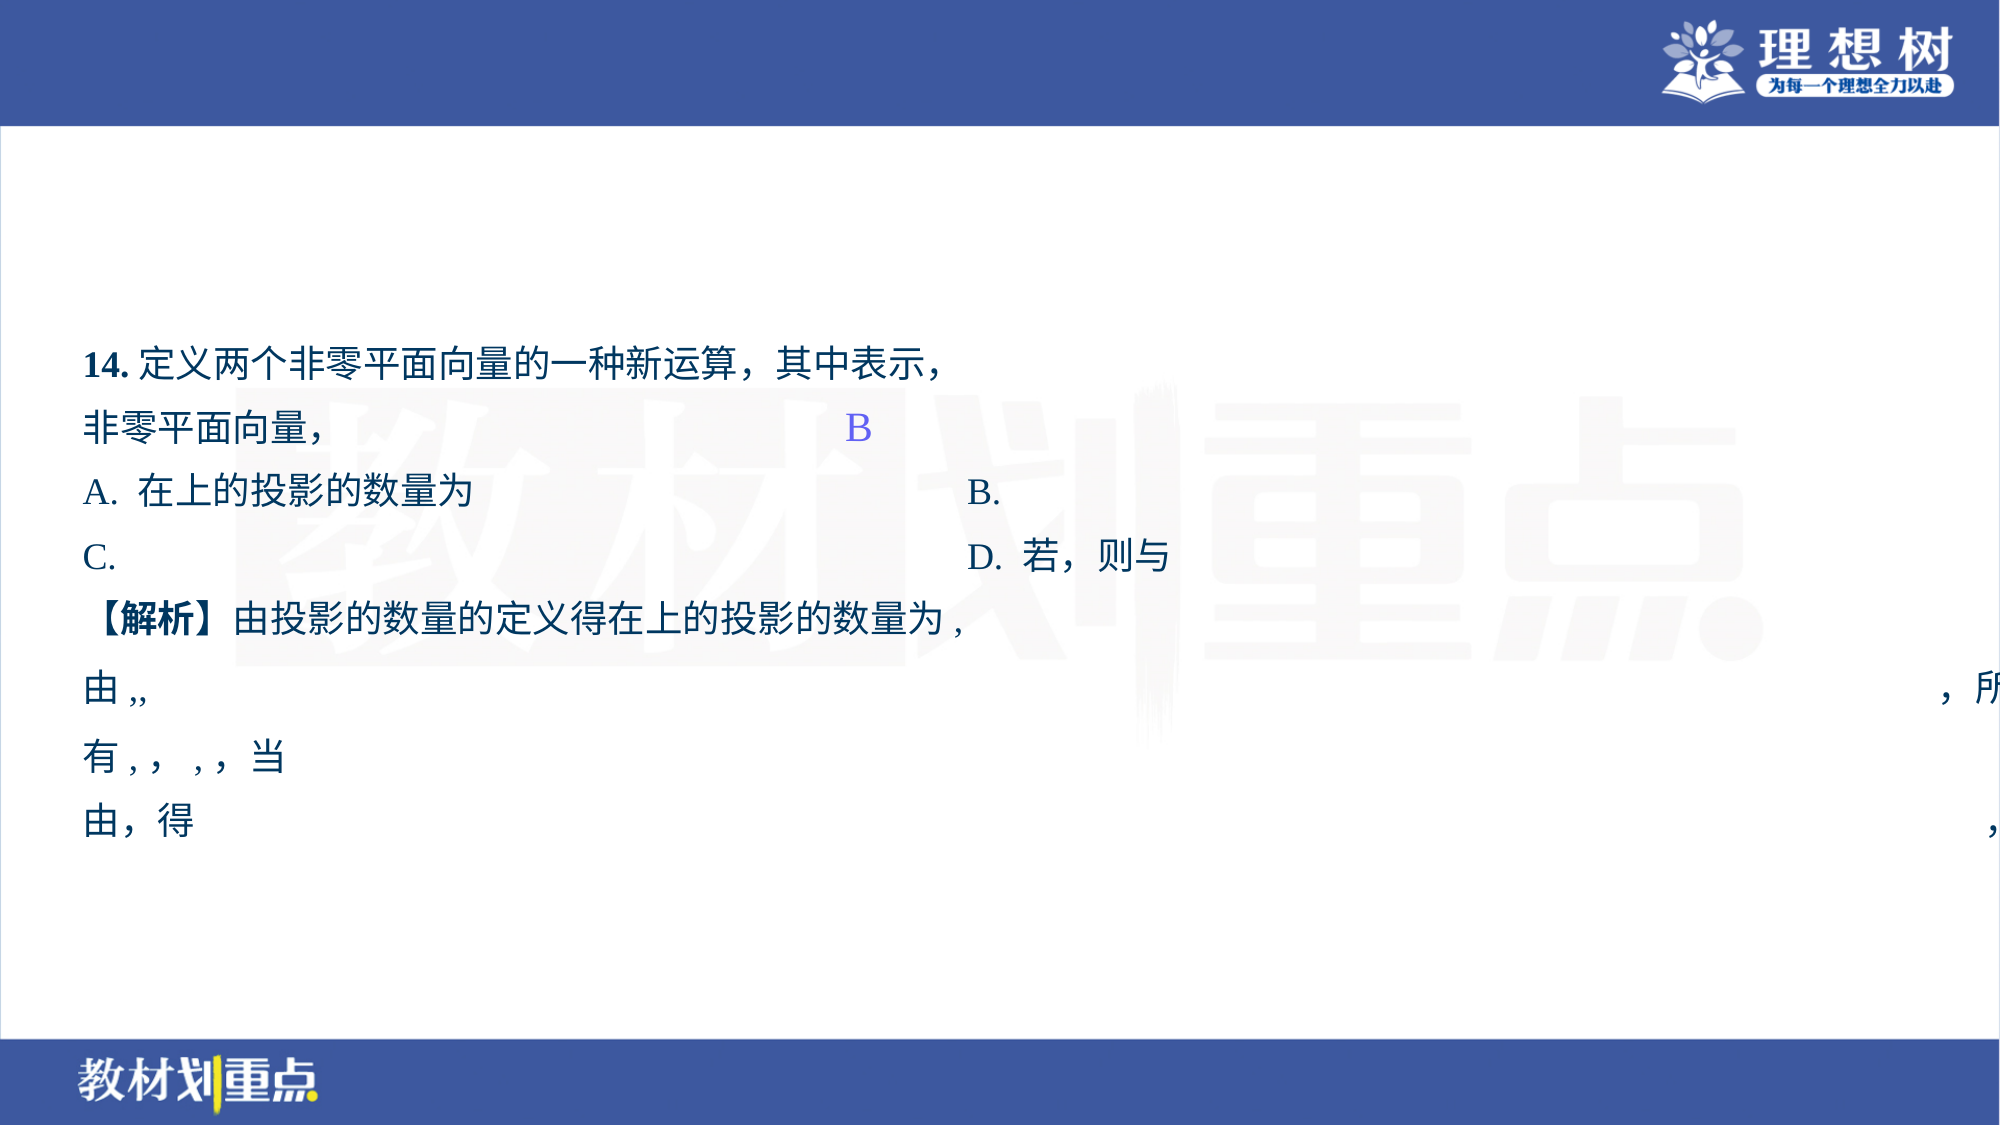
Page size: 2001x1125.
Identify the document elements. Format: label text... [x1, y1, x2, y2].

picture [0, 0, 2000, 1125]
text_box B [829, 397, 888, 447]
